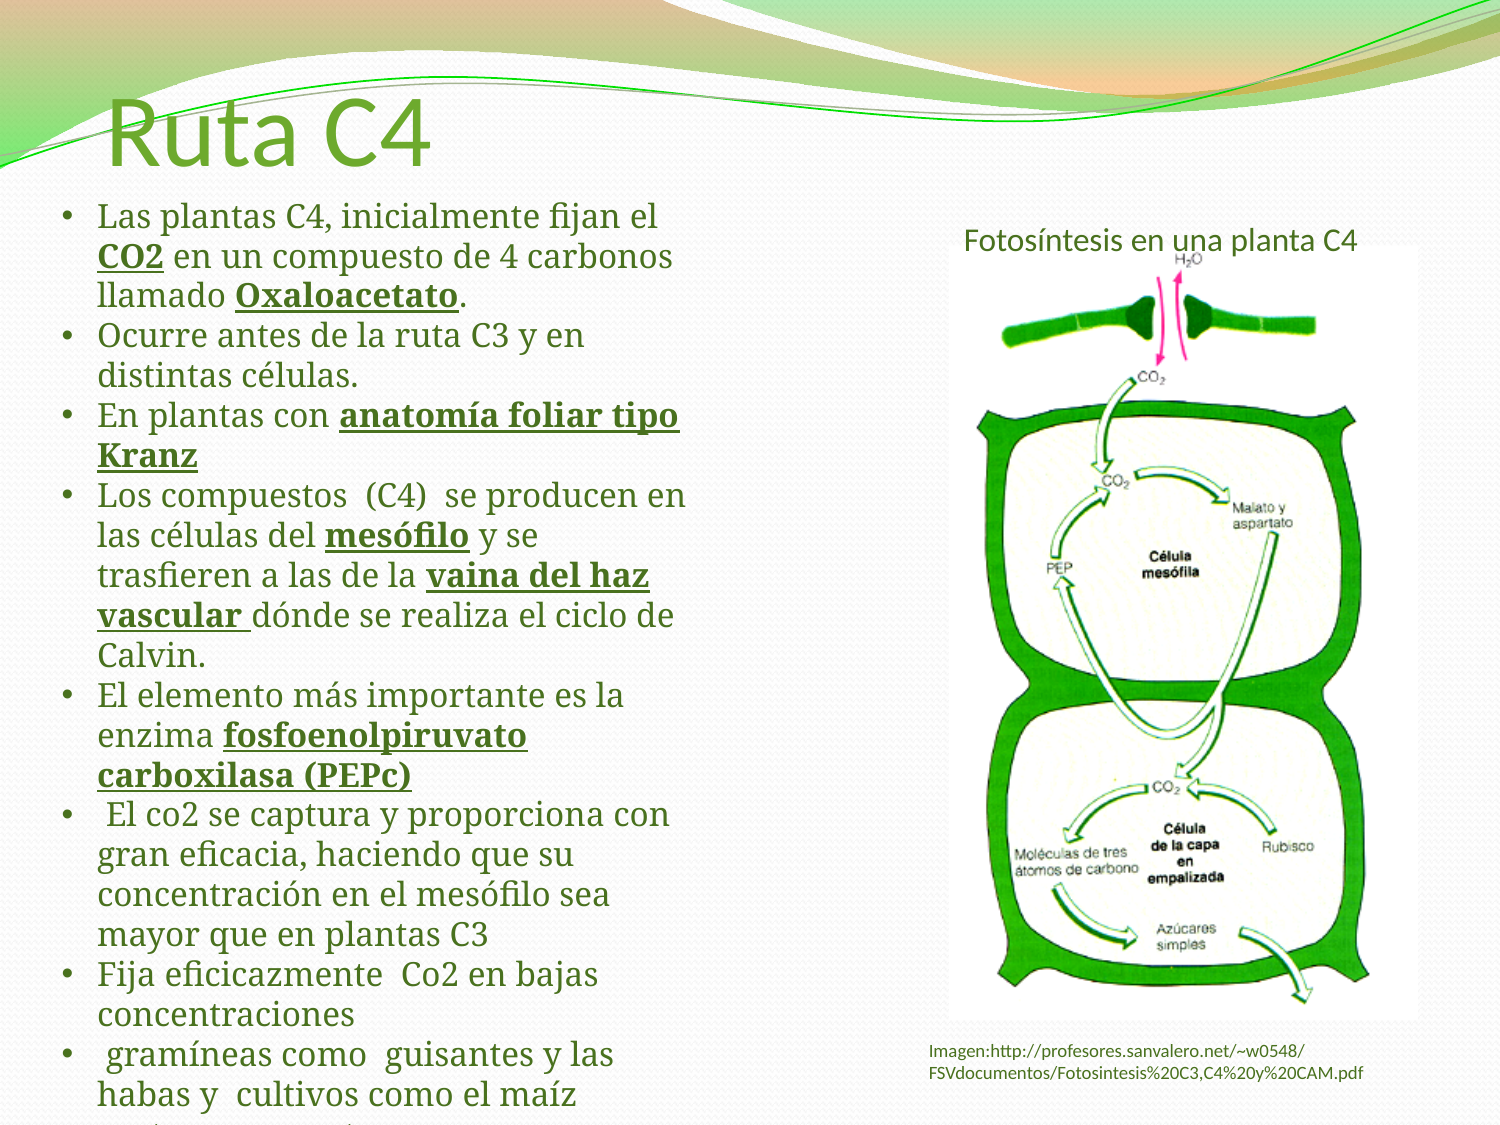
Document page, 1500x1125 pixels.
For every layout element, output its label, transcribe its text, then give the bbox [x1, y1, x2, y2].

picture [948, 245, 1419, 1020]
title Ruta C4 [105, 0, 1456, 188]
text_box Fotosíntesis en una planta C4 [949, 210, 1418, 245]
text_box Imagen:http://profesores.sanvalero.net/~w0548/FSVdocumentos/Fotosintesis%20C3,C4%20y%20CAM.pdf [913, 1031, 1383, 1091]
text_box Las plantas C4, inicialmente fijan el CO2 en un compuesto de 4 carbonos llamado Oxaloacetato. Ocurre antes de la ruta C3 y en distintas células. En plantas con anatomía foliar tipo Kranz Los compuestos (C4) se producen en las células del mesófilo y se trasfieren a las de la vaina del haz vascular dónde se realiza el ciclo de Calvin. El elemento más importante es la enzima fosfoenolpiruvato carboxilasa (PEPc) El co2 se captura y proporciona con gran eficacia, haciendo que su concentración en el mesófilo sea mayor que en plantas C3 Fija eficicazmente Co2 en bajas concentraciones gramíneas como guisantes y las habas y cultivos como el maíz pertenecen a este grupo. [46, 187, 715, 1125]
